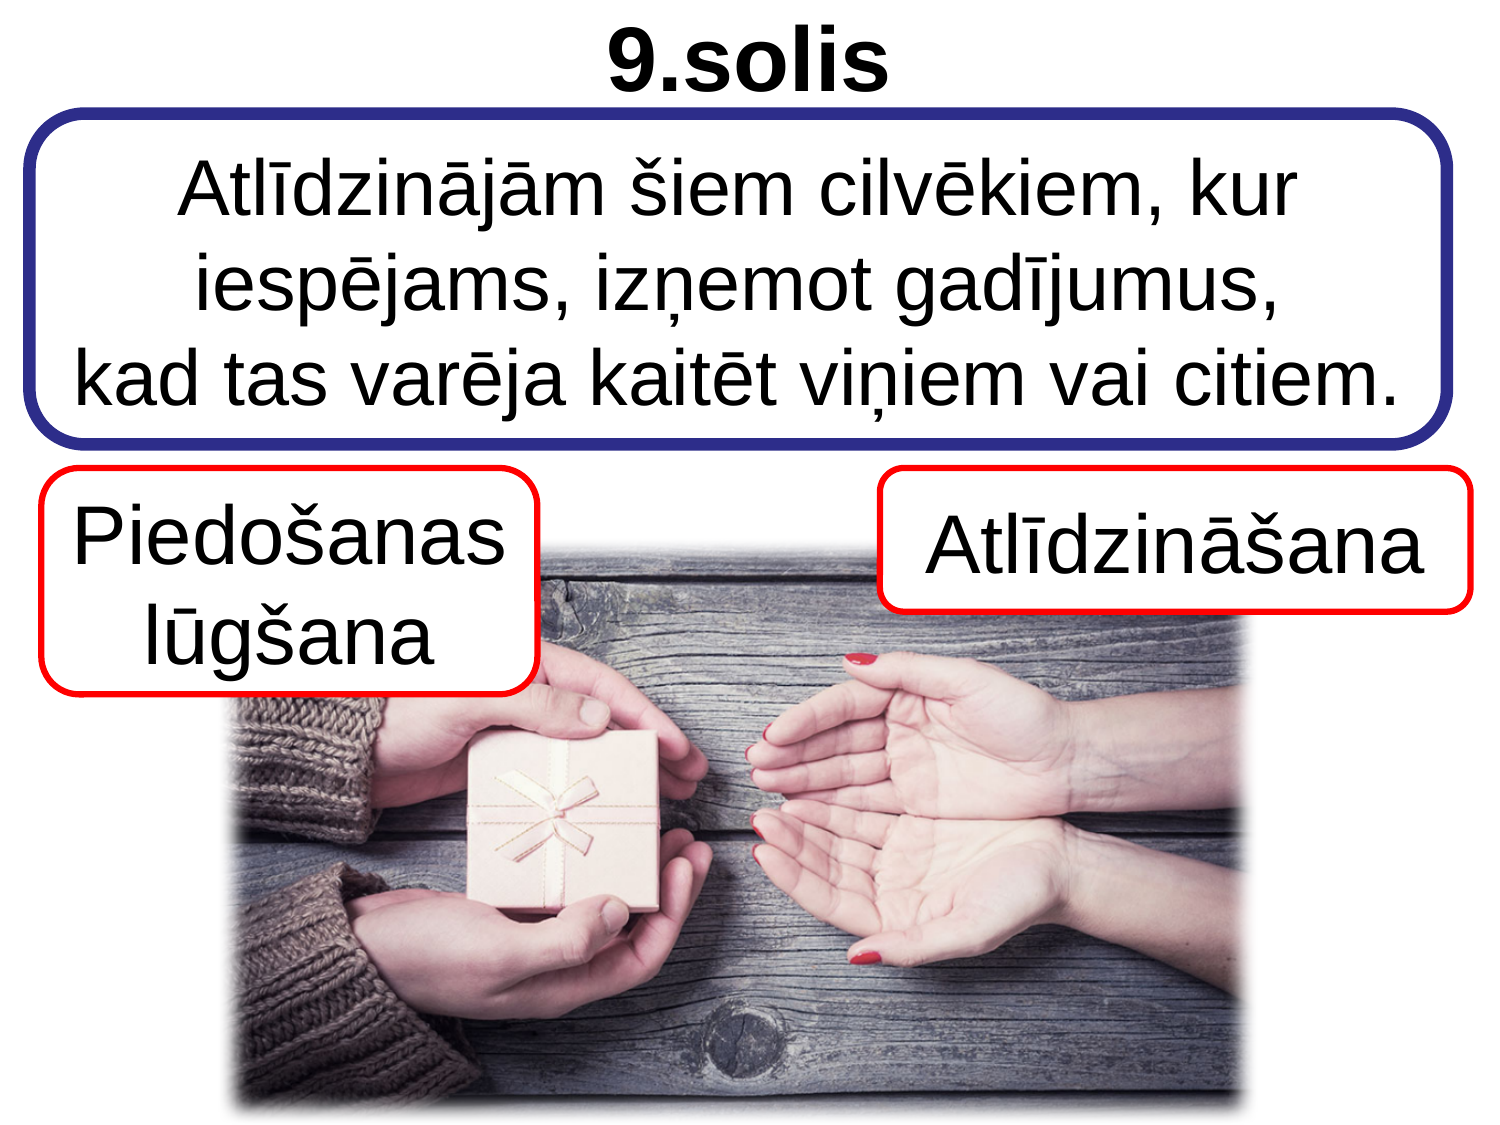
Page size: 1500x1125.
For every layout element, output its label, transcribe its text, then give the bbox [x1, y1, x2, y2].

text_box Atlīdzināšana [877, 465, 1473, 614]
text_box Piedošanas lūgšana [39, 465, 540, 697]
title 9.solis [73, 0, 1425, 109]
picture [218, 538, 1259, 1125]
text_box Atlīdzinājām šiem cilvēkiem, kur iespējams, izņemot gadījumus, kad tas varēja kaitēt viņiem vai citiem. [27, 111, 1450, 447]
